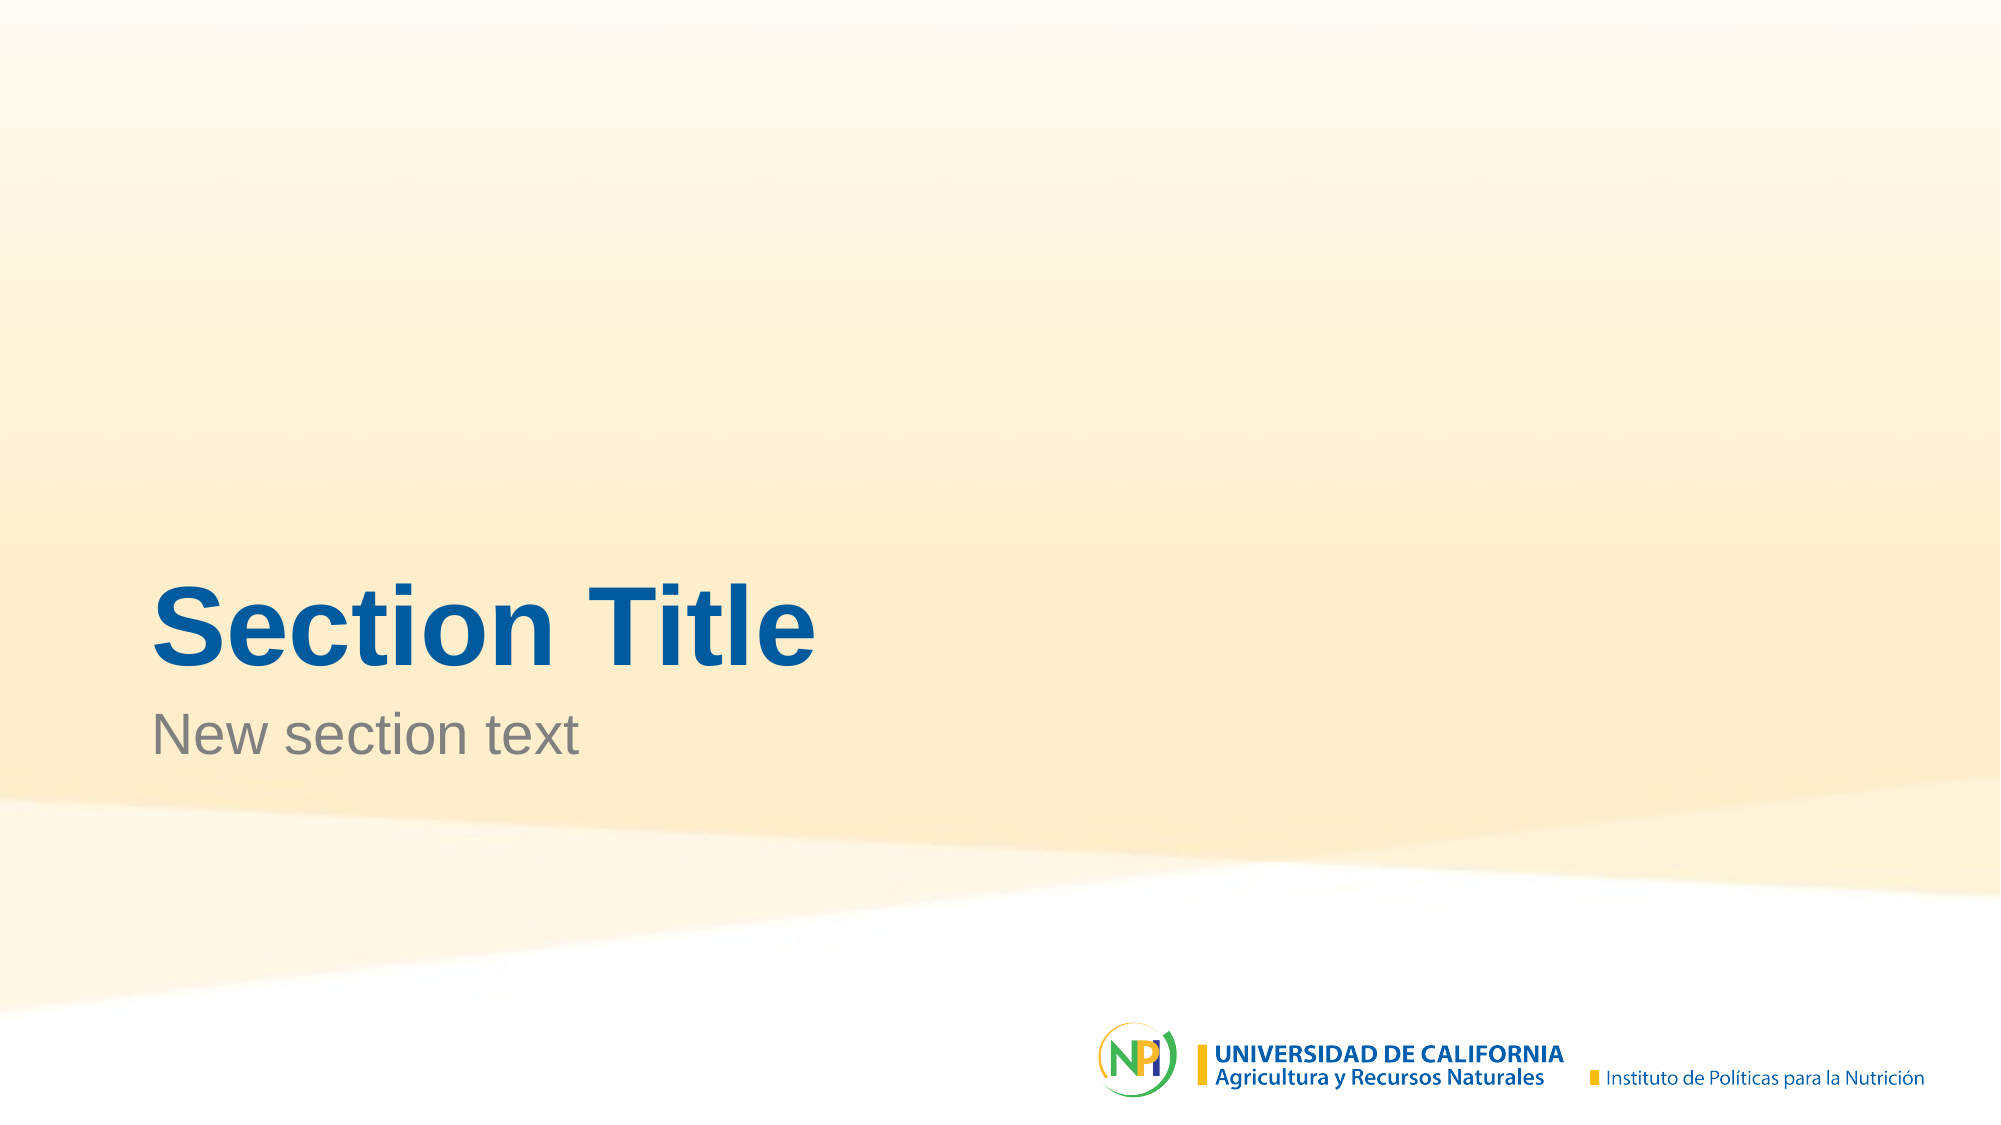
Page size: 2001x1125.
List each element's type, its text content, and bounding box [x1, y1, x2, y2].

picture [0, 0, 2001, 1125]
title Section Title [136, 229, 1862, 697]
list New section text [136, 697, 1862, 944]
